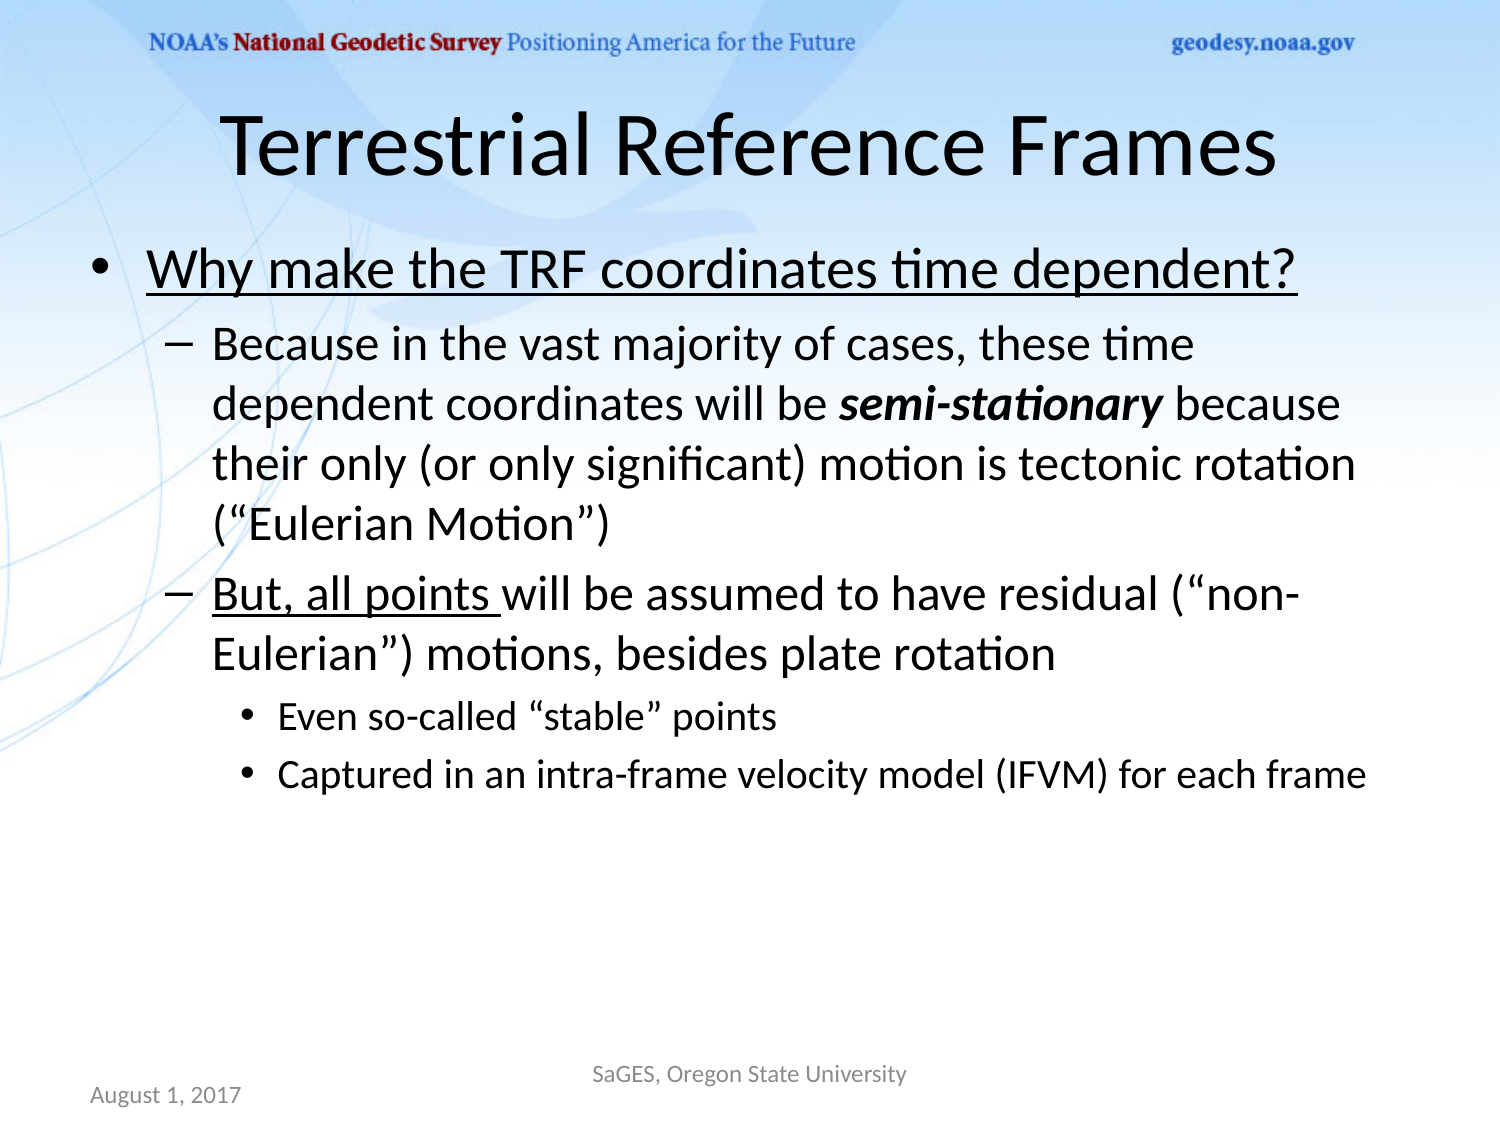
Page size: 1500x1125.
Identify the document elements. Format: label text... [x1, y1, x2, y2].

footer SaGES, Oregon State University [512, 1042, 988, 1103]
title Terrestrial Reference Frames [75, 45, 1425, 223]
list Why make the TRF coordinates time dependent? Because in the vast majority of cases, these time dependent coordinates will be semi-stationary because their only (or only significant) motion is tectonic rotation (“Eulerian Motion”) But, all points will be assumed to have residual (“non-Eulerian”) motions, besides plate rotation Even so-called “stable” points Captured in an intra-frame velocity model (IFVM) for each frame [75, 223, 1425, 1005]
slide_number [75, 1064, 425, 1124]
picture [0, 0, 1500, 1125]
